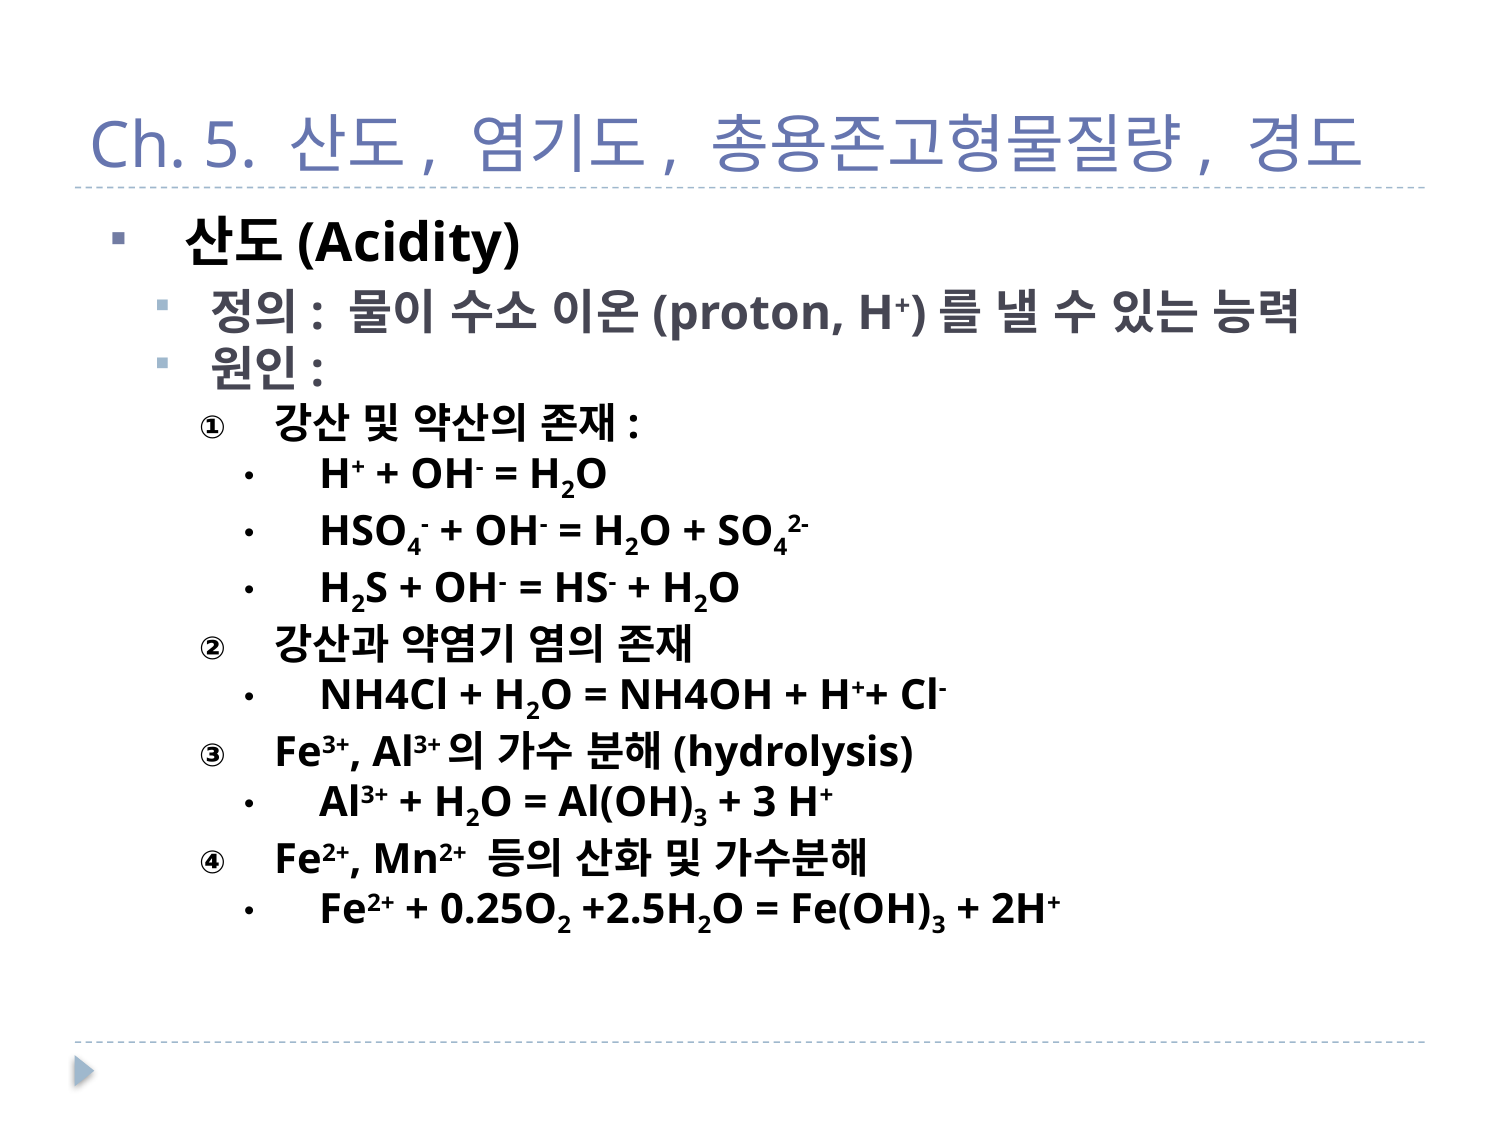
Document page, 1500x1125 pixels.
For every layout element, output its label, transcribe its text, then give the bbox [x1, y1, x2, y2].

list 산도(Acidity) 정의: 물이 수소 이온(proton, H+)를 낼 수 있는 능력 원인: 강산 및 약산의 존재: H+ + OH- = H2O HSO4- + OH- = H2O + SO42- H2S + OH- = HS- + H2O 강산과 약염기 염의 존재 NH4Cl + H2O = NH4OH + H++ Cl- Fe3+, Al3+의 가수 분해(hydrolysis) Al3+ + H2O = Al(OH)3 + 3 H+ Fe2+, Mn2+ 등의 산화 및 가수분해 Fe2+ + 0.25O2 +2.5H2O = Fe(OH)3 + 2H+ [75, 200, 1425, 1010]
title Ch. 5. 산도, 염기도, 총용존고형물질량, 경도 [75, 24, 1425, 188]
